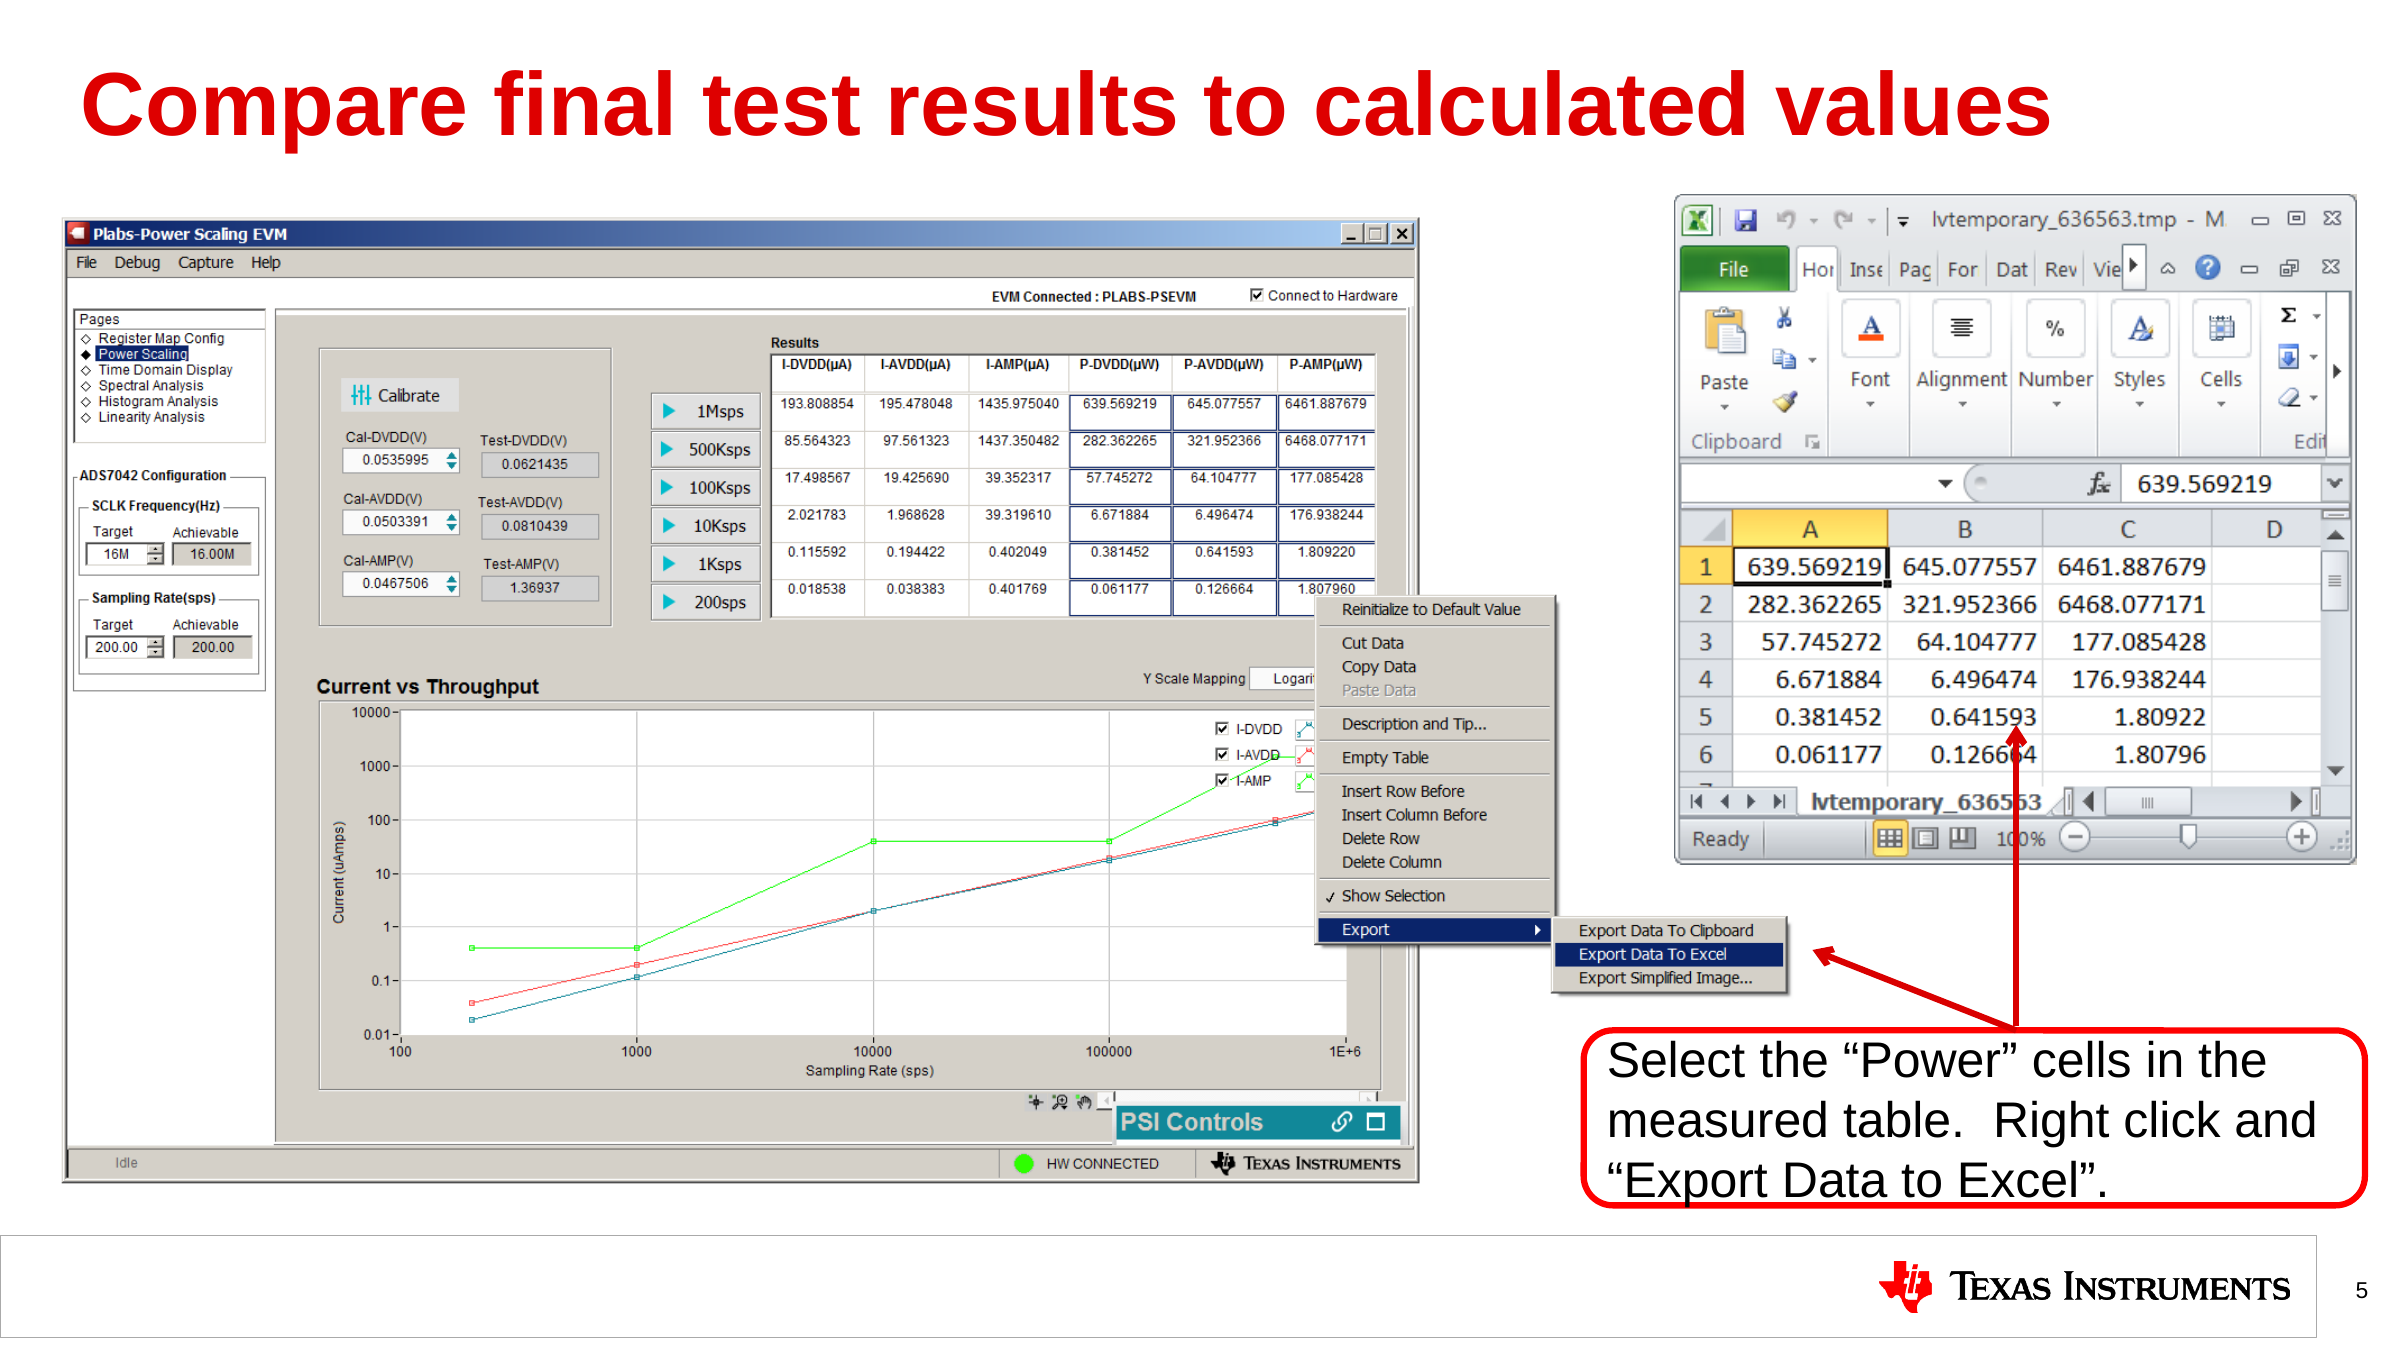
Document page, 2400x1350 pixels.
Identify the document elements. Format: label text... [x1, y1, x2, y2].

text_box Select the “Power” cells in the measured table. Right click and “Export Data to Excel”. [1849, 1028, 2368, 1208]
picture [1879, 1261, 2290, 1265]
slide_number 5 [1828, 1265, 2389, 1307]
picture [30, 187, 2357, 1206]
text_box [1812, 949, 2017, 1031]
title Compare final test results to calculated values [60, 27, 2282, 189]
picture [1879, 1307, 2290, 1313]
